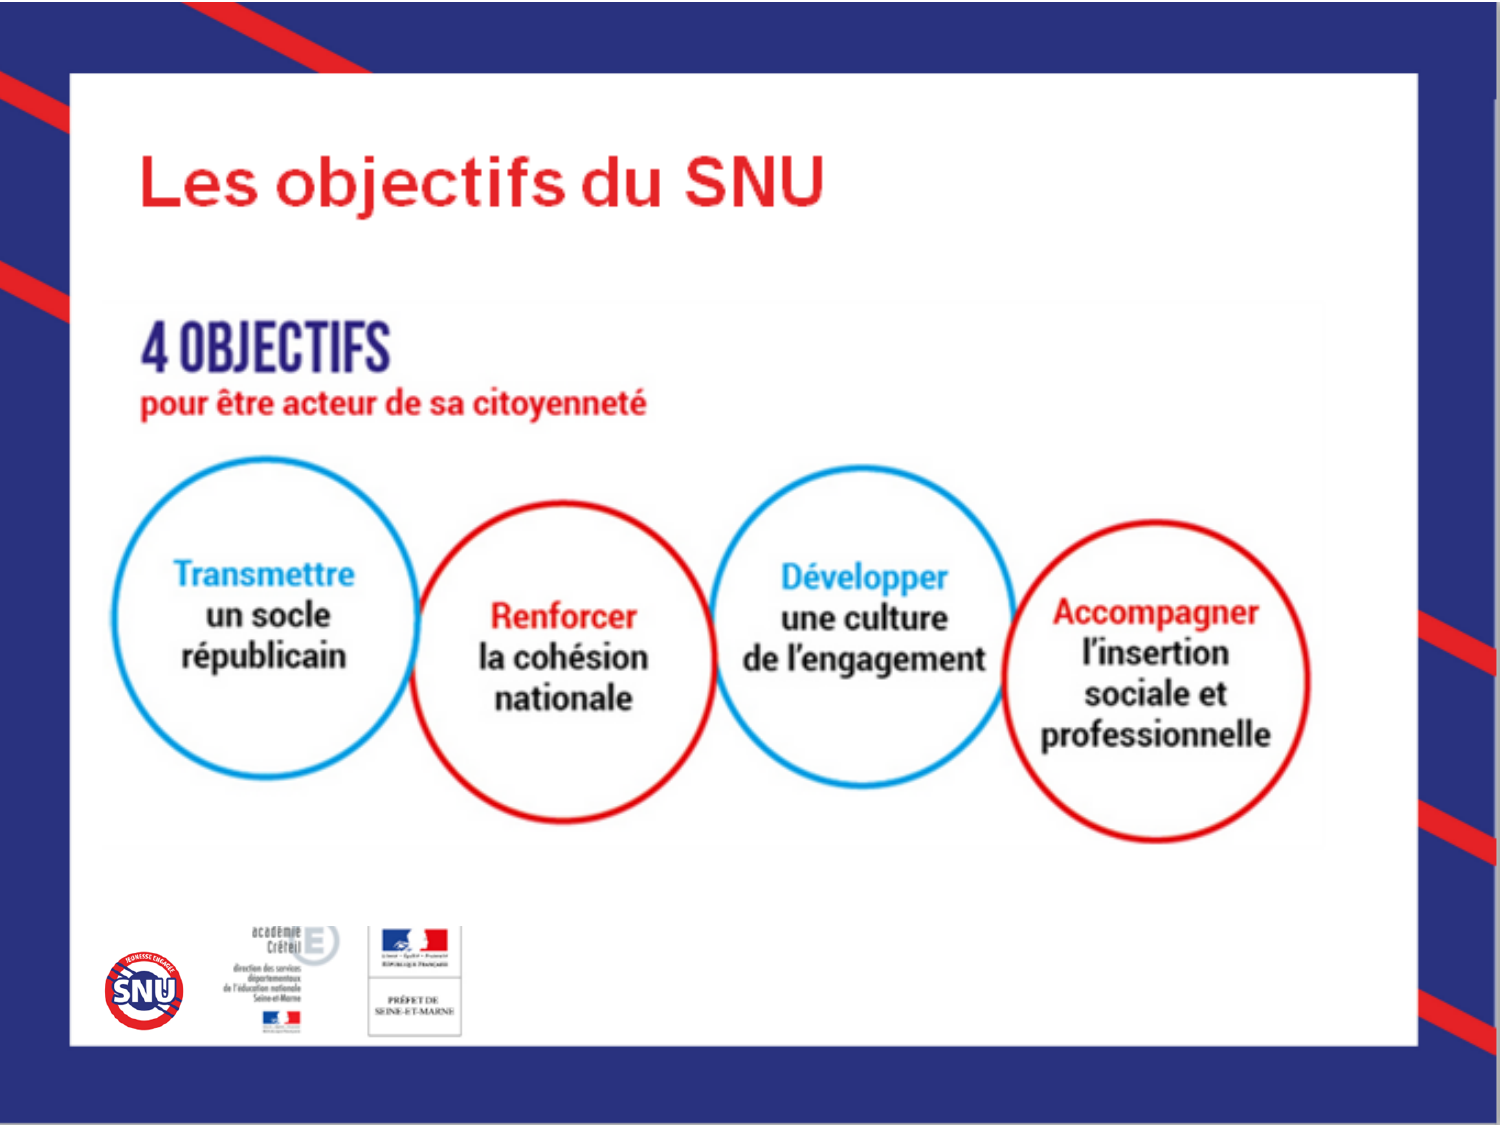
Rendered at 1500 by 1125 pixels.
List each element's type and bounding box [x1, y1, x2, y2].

picture [93, 948, 189, 1032]
list [0, 2, 1500, 1125]
picture [93, 128, 1407, 1044]
